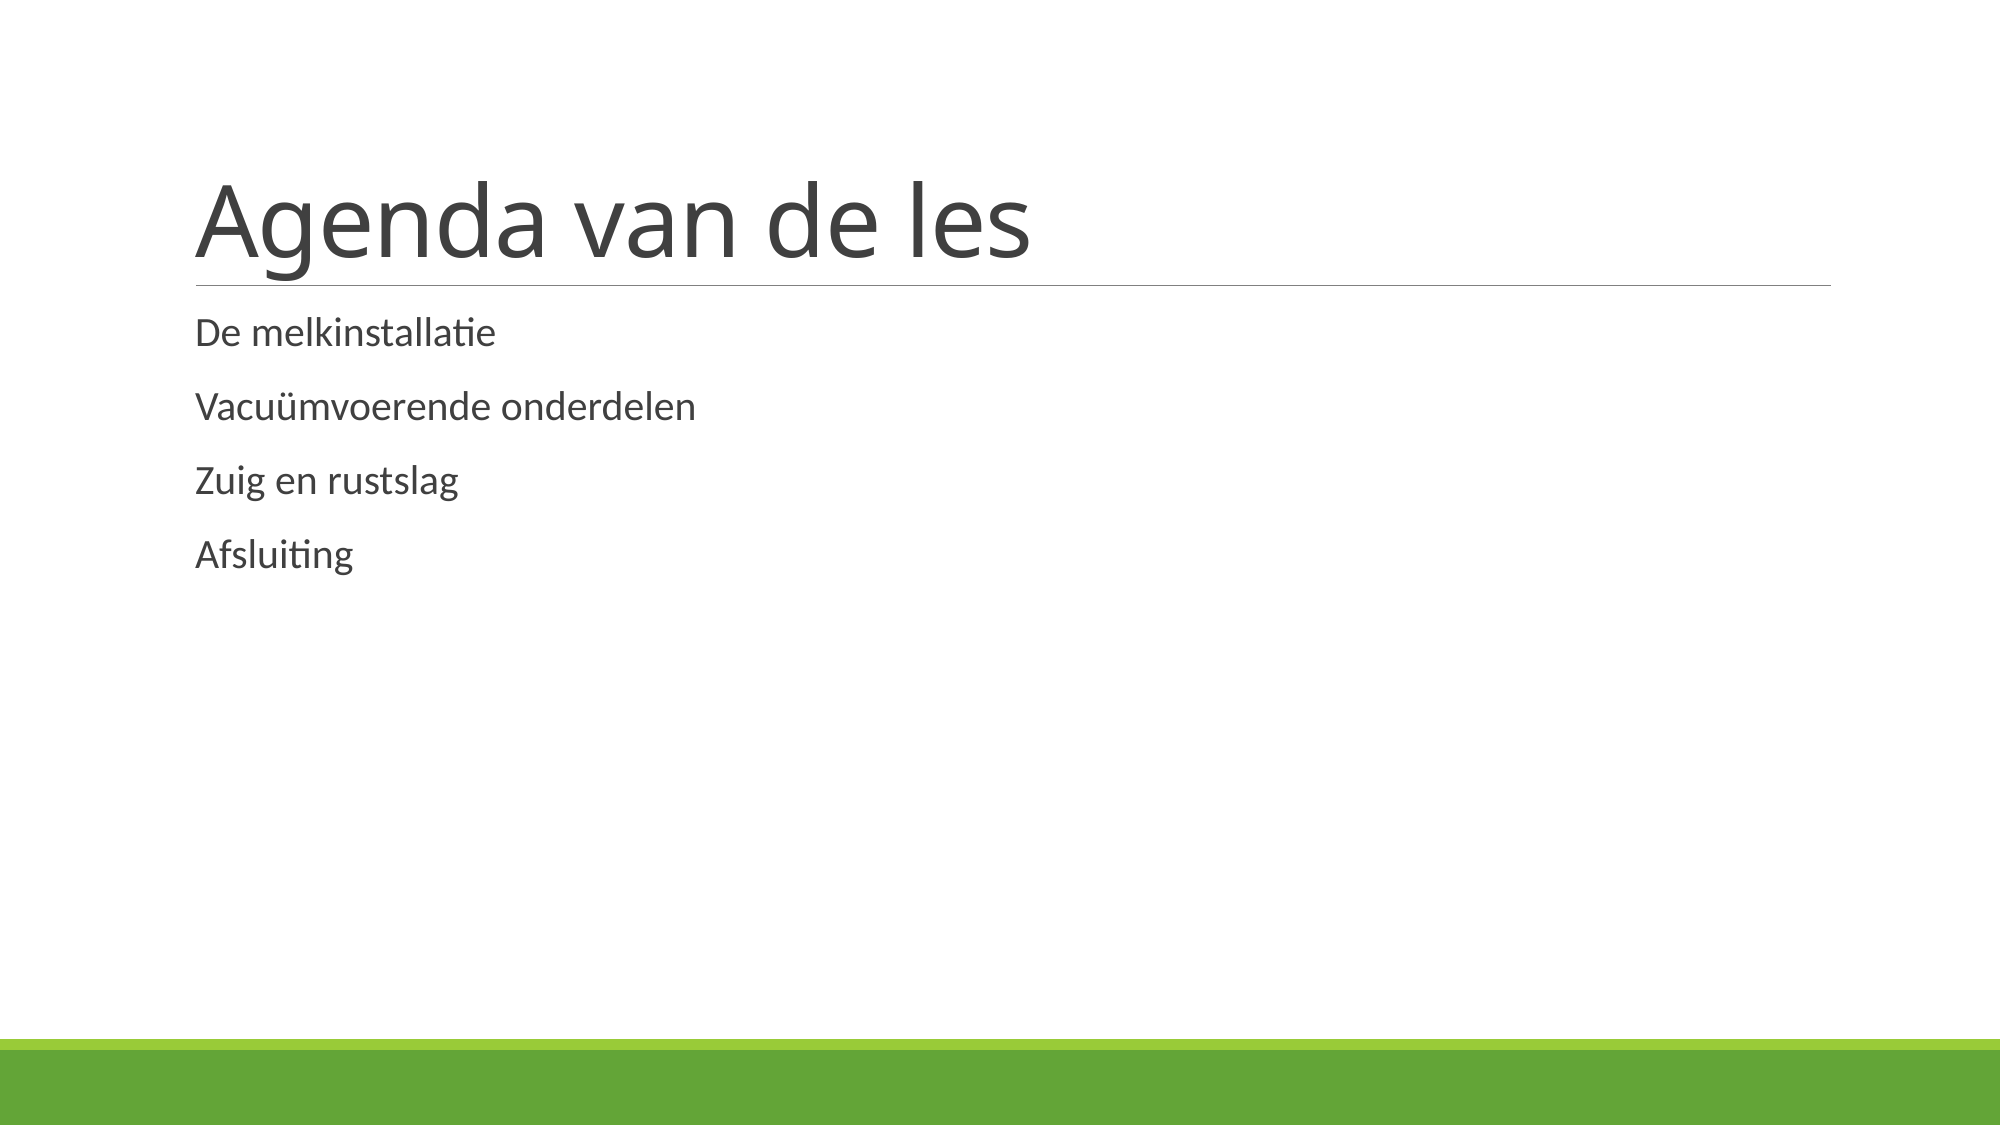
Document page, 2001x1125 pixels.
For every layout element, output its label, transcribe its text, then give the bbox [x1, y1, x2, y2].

title Agenda van de les [180, 47, 1830, 285]
list De melkinstallatie Vacuümvoerende onderdelen Zuig en rustslag Afsluiting [180, 302, 1830, 963]
